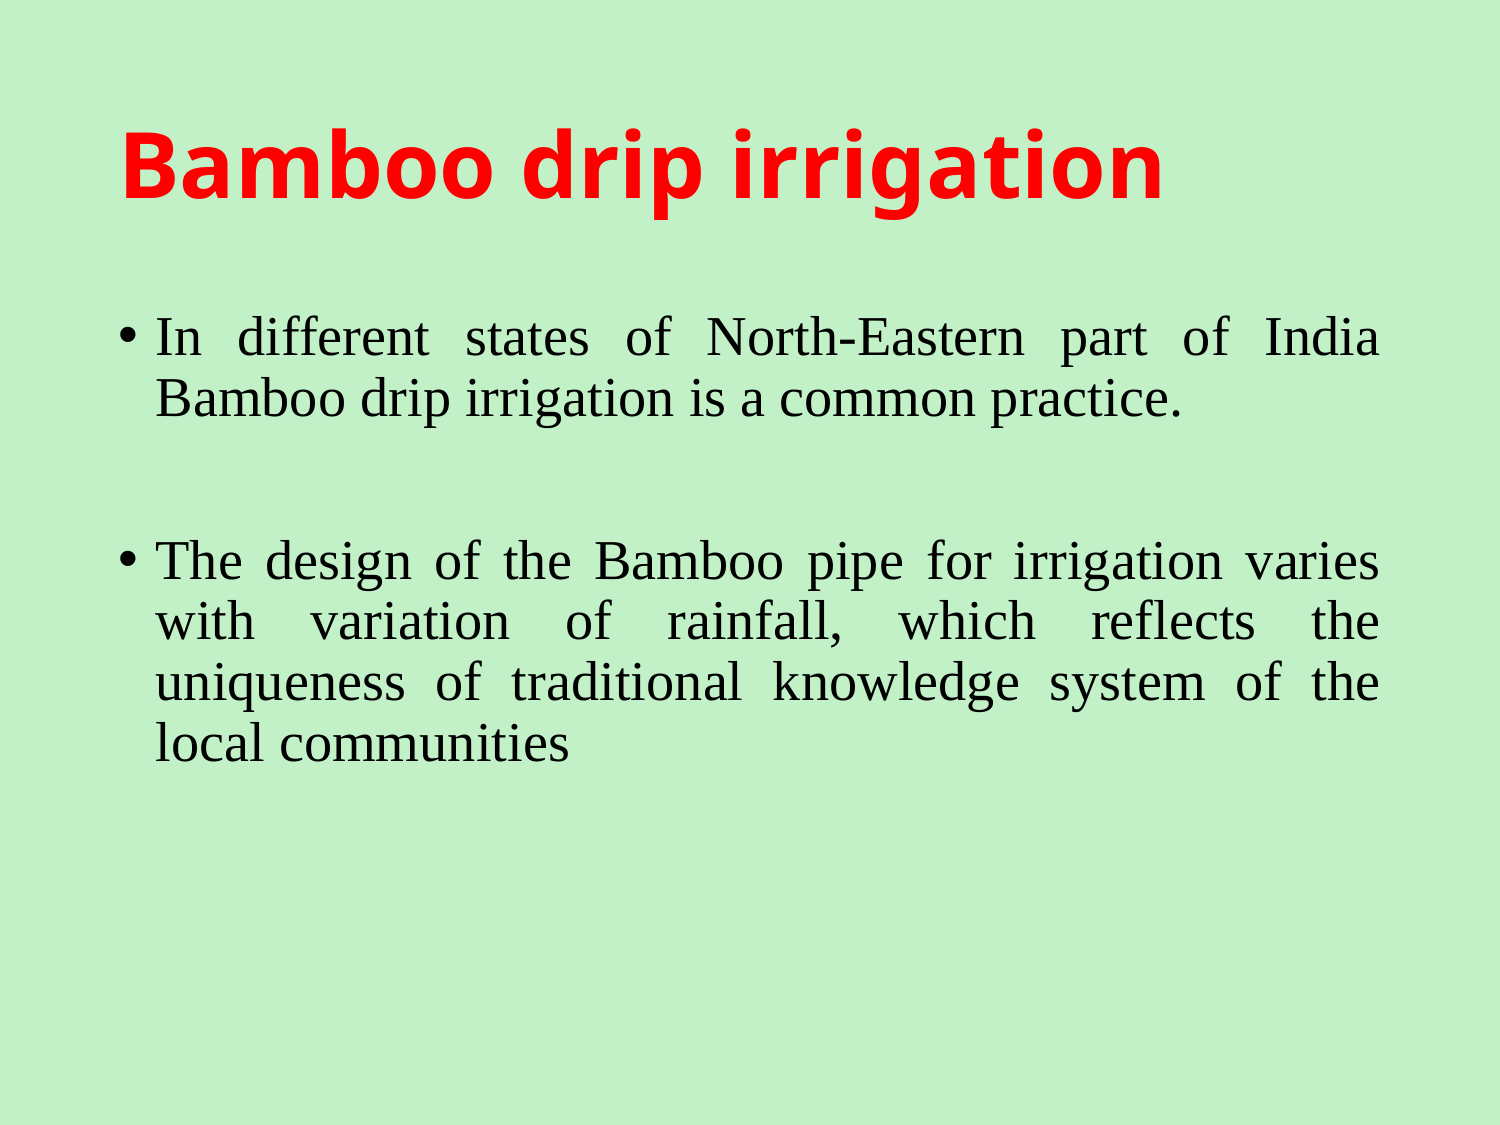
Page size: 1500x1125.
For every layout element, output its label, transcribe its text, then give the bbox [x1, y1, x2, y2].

list In different states of North-Eastern part of India Bamboo drip irrigation is a common practice. The design of the Bamboo pipe for irrigation varies with variation of rainfall, which reflects the uniqueness of traditional knowledge system of the local communities [103, 299, 1397, 1014]
title Bamboo drip irrigation [103, 59, 1397, 278]
